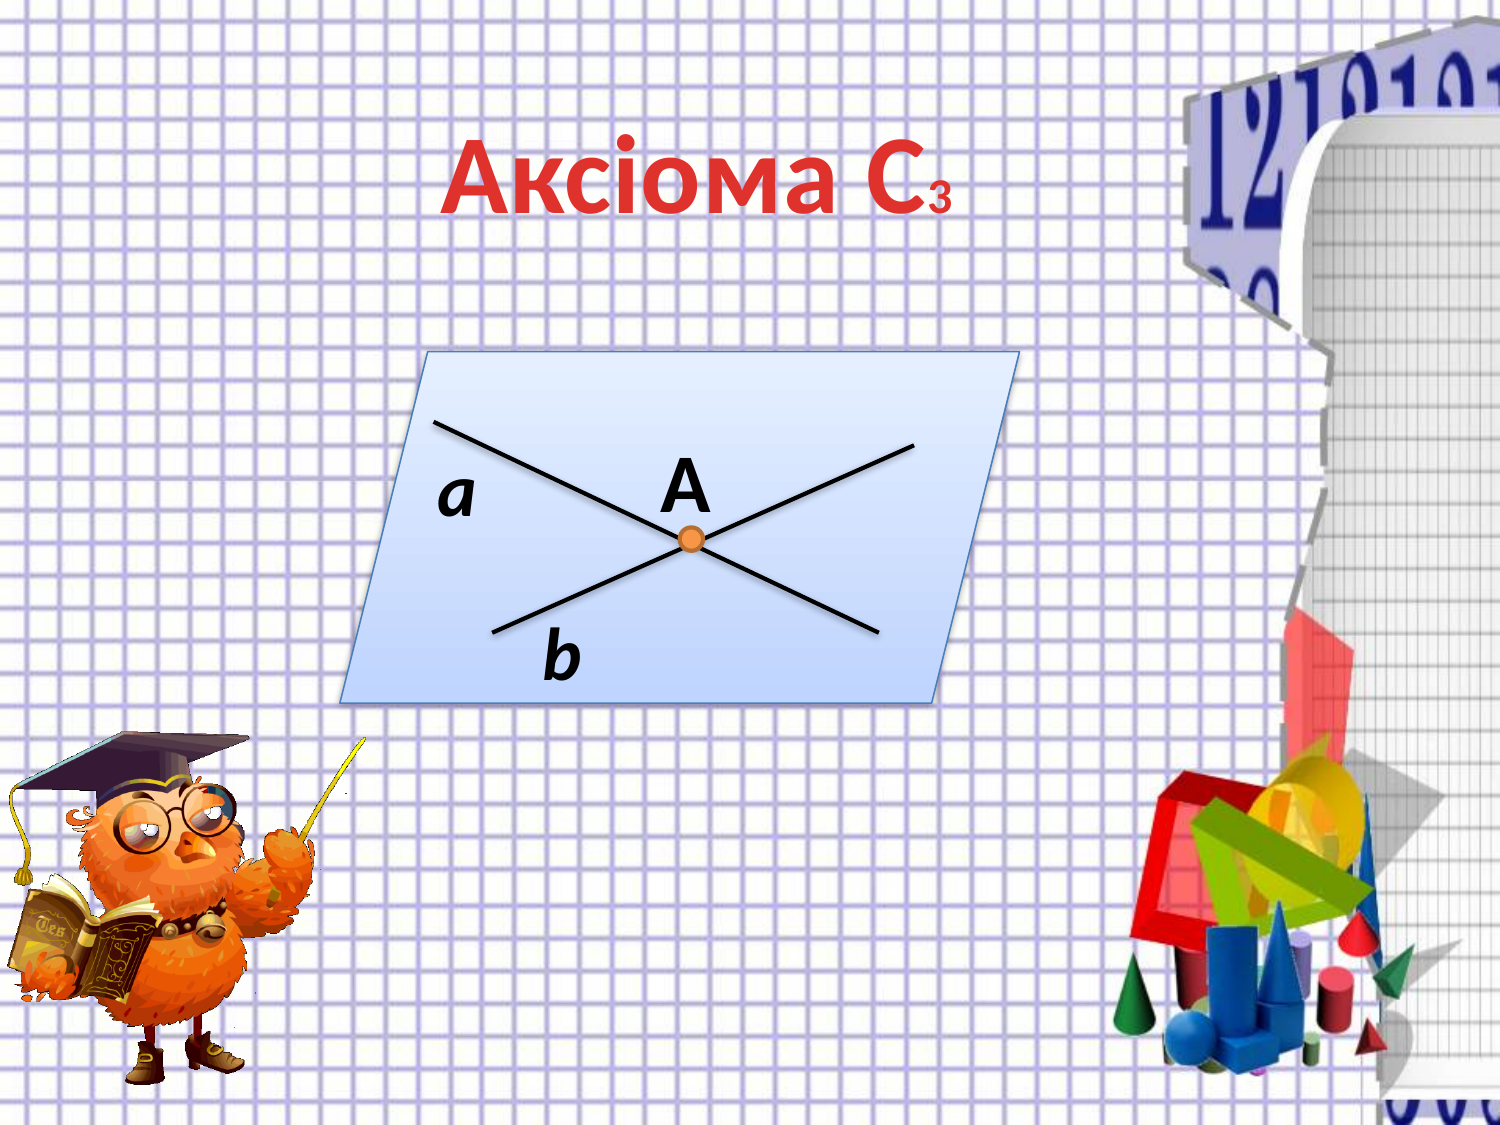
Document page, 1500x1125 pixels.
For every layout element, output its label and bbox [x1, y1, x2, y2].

picture [0, 0, 1500, 1125]
text_box [433, 421, 880, 633]
text_box [491, 445, 915, 634]
